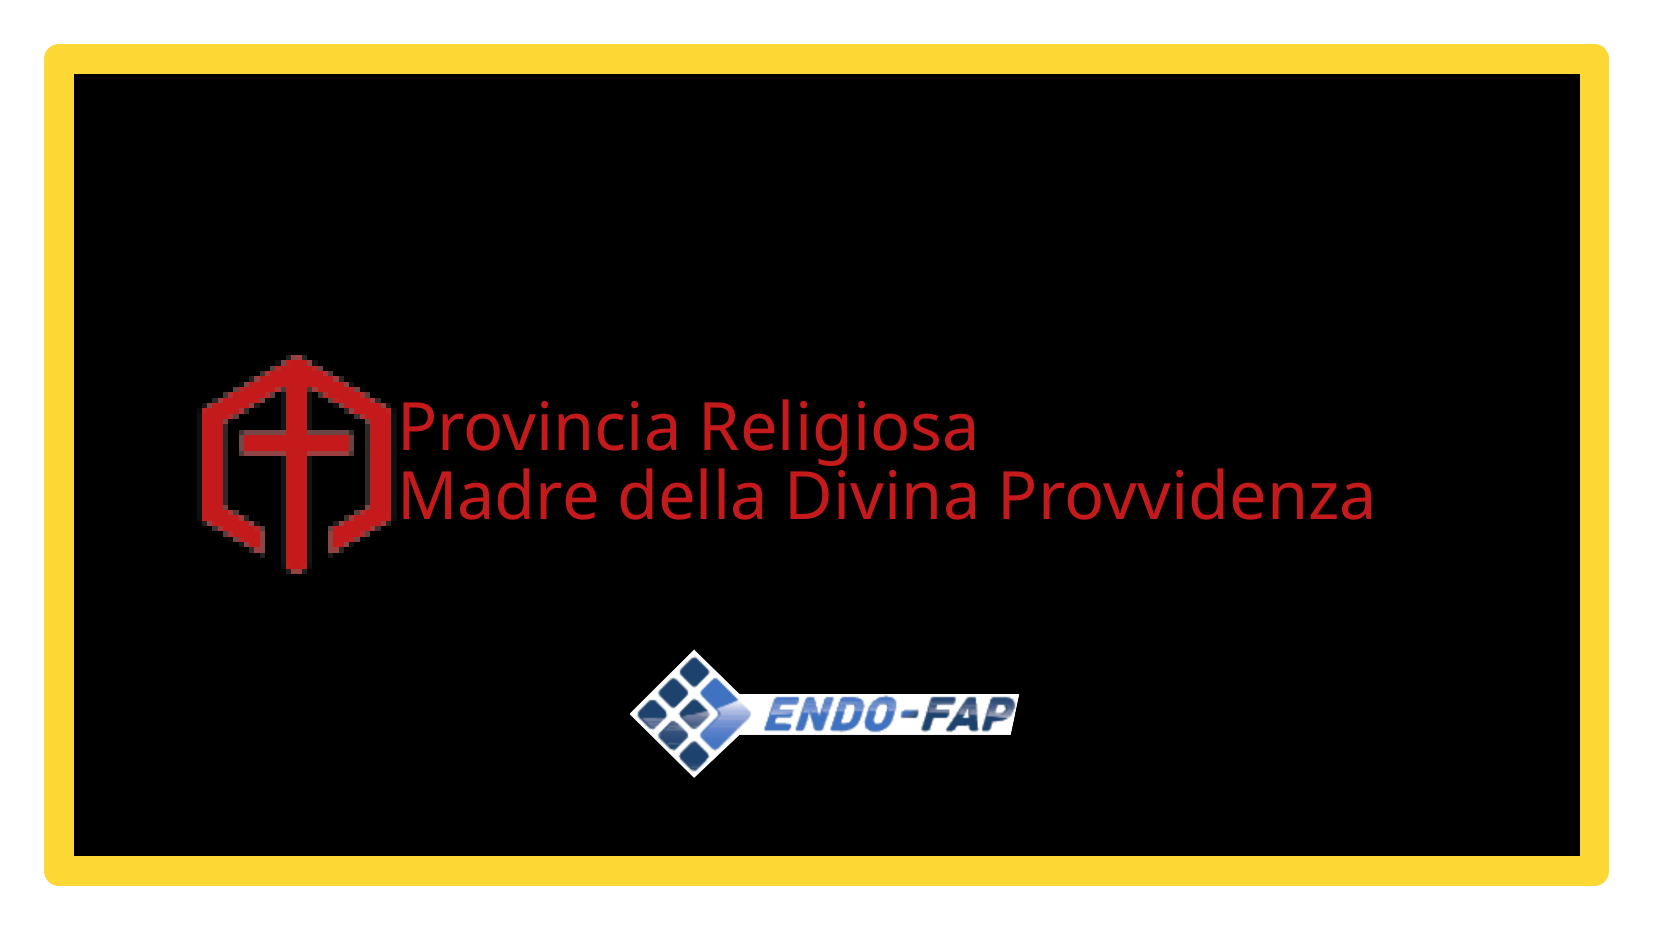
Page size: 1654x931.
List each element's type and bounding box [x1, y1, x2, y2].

picture [628, 649, 1026, 778]
text_box [197, 350, 1460, 580]
